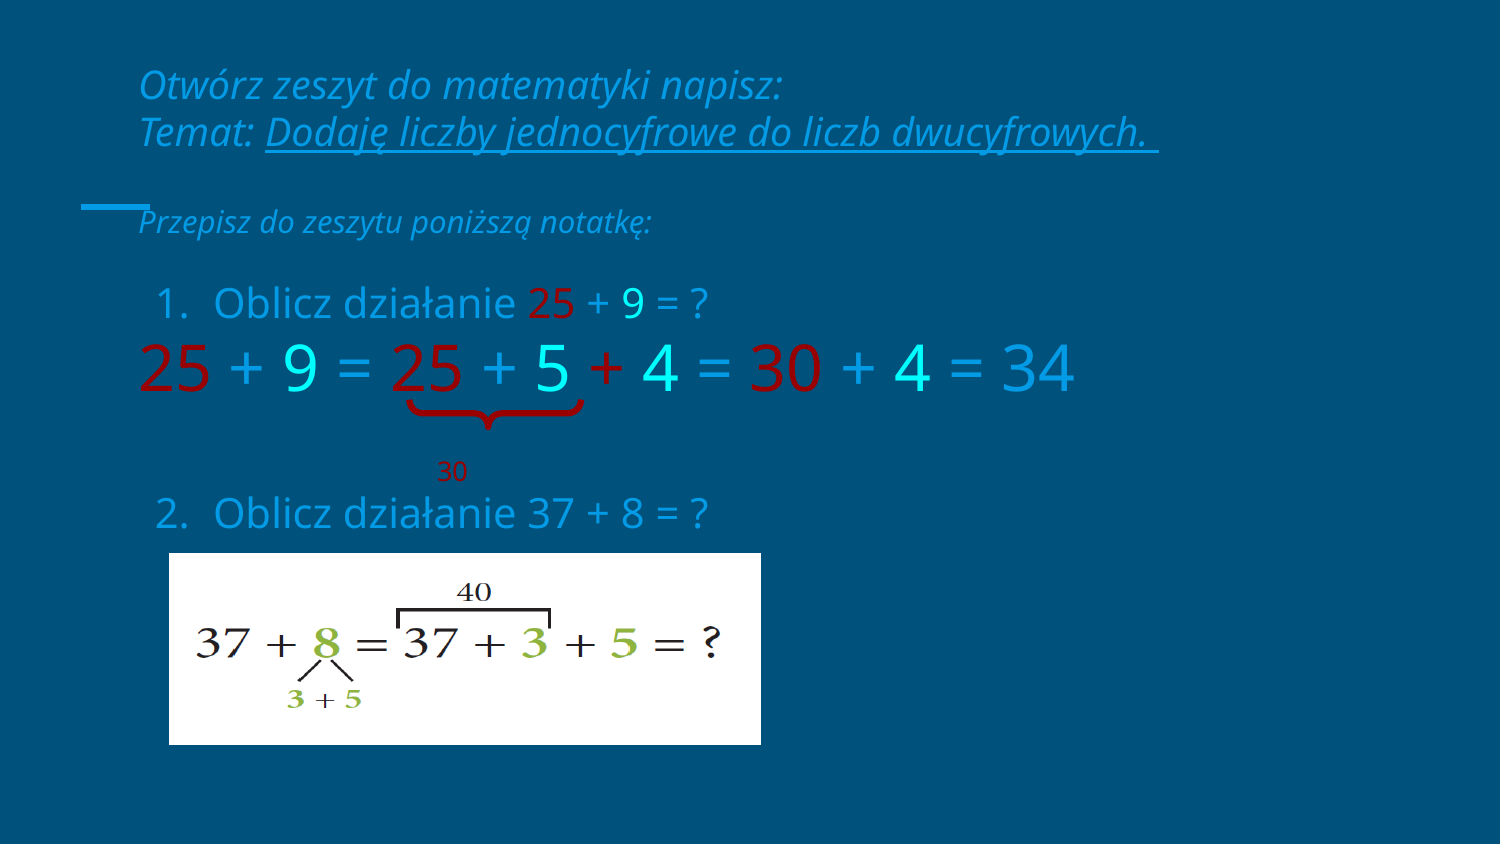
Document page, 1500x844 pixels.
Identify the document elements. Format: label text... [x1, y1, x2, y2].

picture [170, 554, 760, 744]
text_box [409, 399, 582, 428]
text_box Otwórz zeszyt do matematyki napisz: Temat: Dodaję liczby jednocyfrowe do liczb dwucyfrowych. Przepisz do zeszytu poniższą notatkę: Oblicz działanie 25 + 9 = ? 25 + 9 = 25 + 5 + 4 = 30 + 4 = 34 30 Oblicz działanie 37 + 8 = ? [123, 44, 1410, 820]
